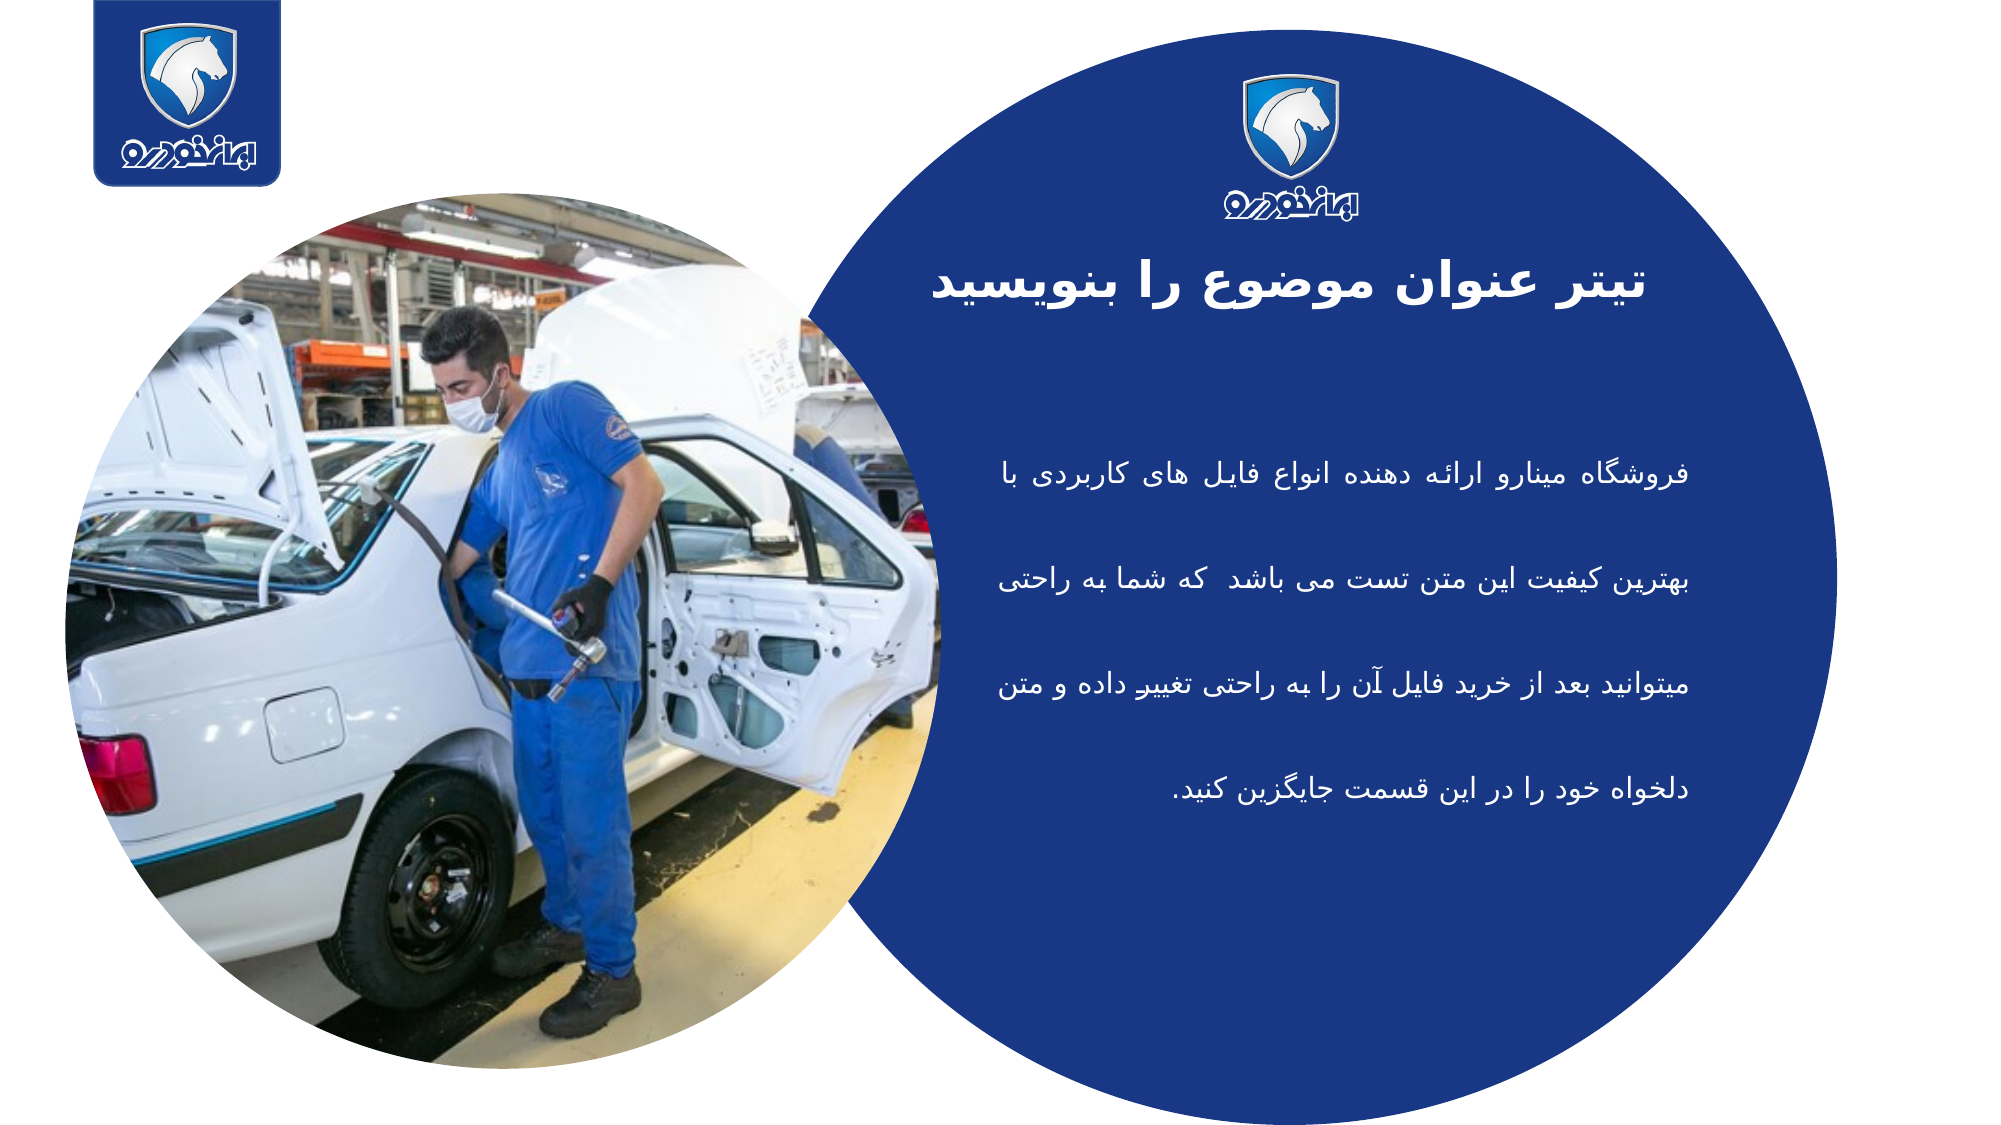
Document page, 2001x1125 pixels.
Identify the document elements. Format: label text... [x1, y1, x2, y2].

picture [1211, 63, 1368, 237]
text_box فروشگاه مینارو ارائه دهنده انواع فایل های کاربردی با بهترین کیفیت این متن تست می باشد که شما به راحتی میتوانید بعد از خرید فایل آن را به راحتی تغییر داده و متن دلخواه خود را در این قسمت جایگزین کنید. [982, 377, 1705, 812]
text_box تیتر عنوان موضوع را بنویسید [942, 240, 1717, 315]
text_box [93, 0, 281, 187]
picture [65, 193, 942, 1069]
text_box [898, 28, 1839, 1125]
picture [109, 12, 265, 186]
